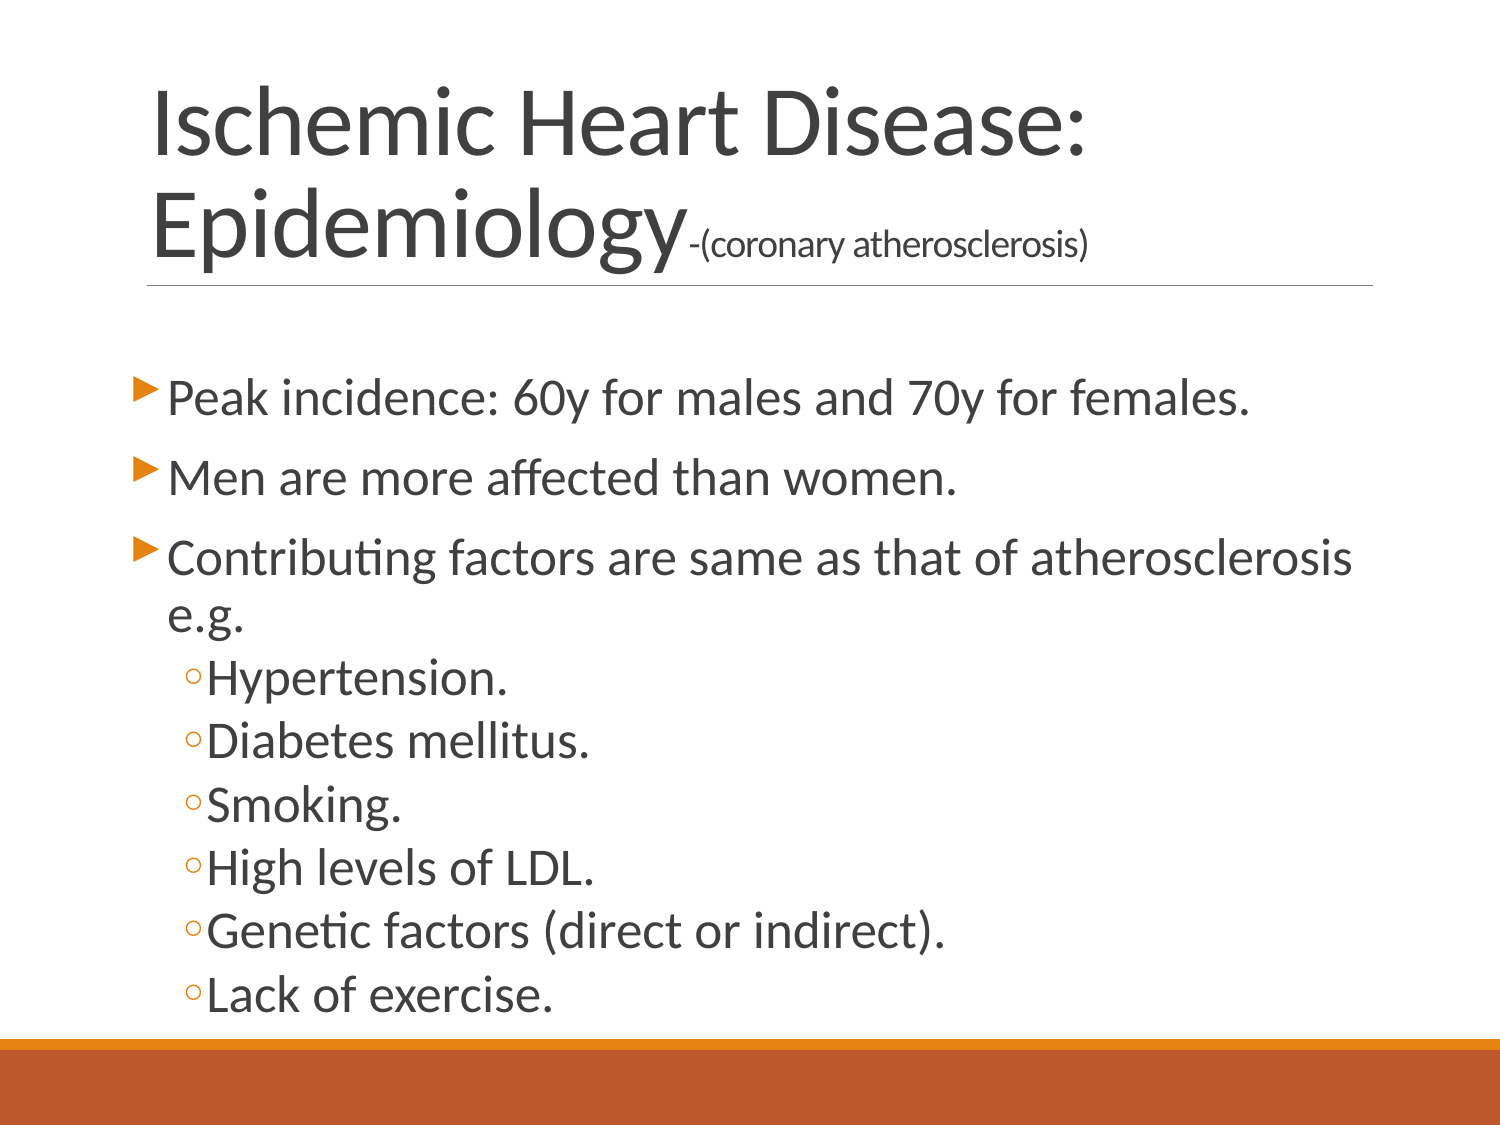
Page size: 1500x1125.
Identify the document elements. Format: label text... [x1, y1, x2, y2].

list Peak incidence: 60y for males and 70y for females. Men are more affected than women. Contributing factors are same as that of atherosclerosis e.g. Hypertension. Diabetes mellitus. Smoking. High levels of LDL. Genetic factors (direct or indirect). Lack of exercise. [112, 362, 1413, 1038]
title Ischemic Heart Disease: Epidemiology-(coronary atherosclerosis) [135, 47, 1373, 285]
